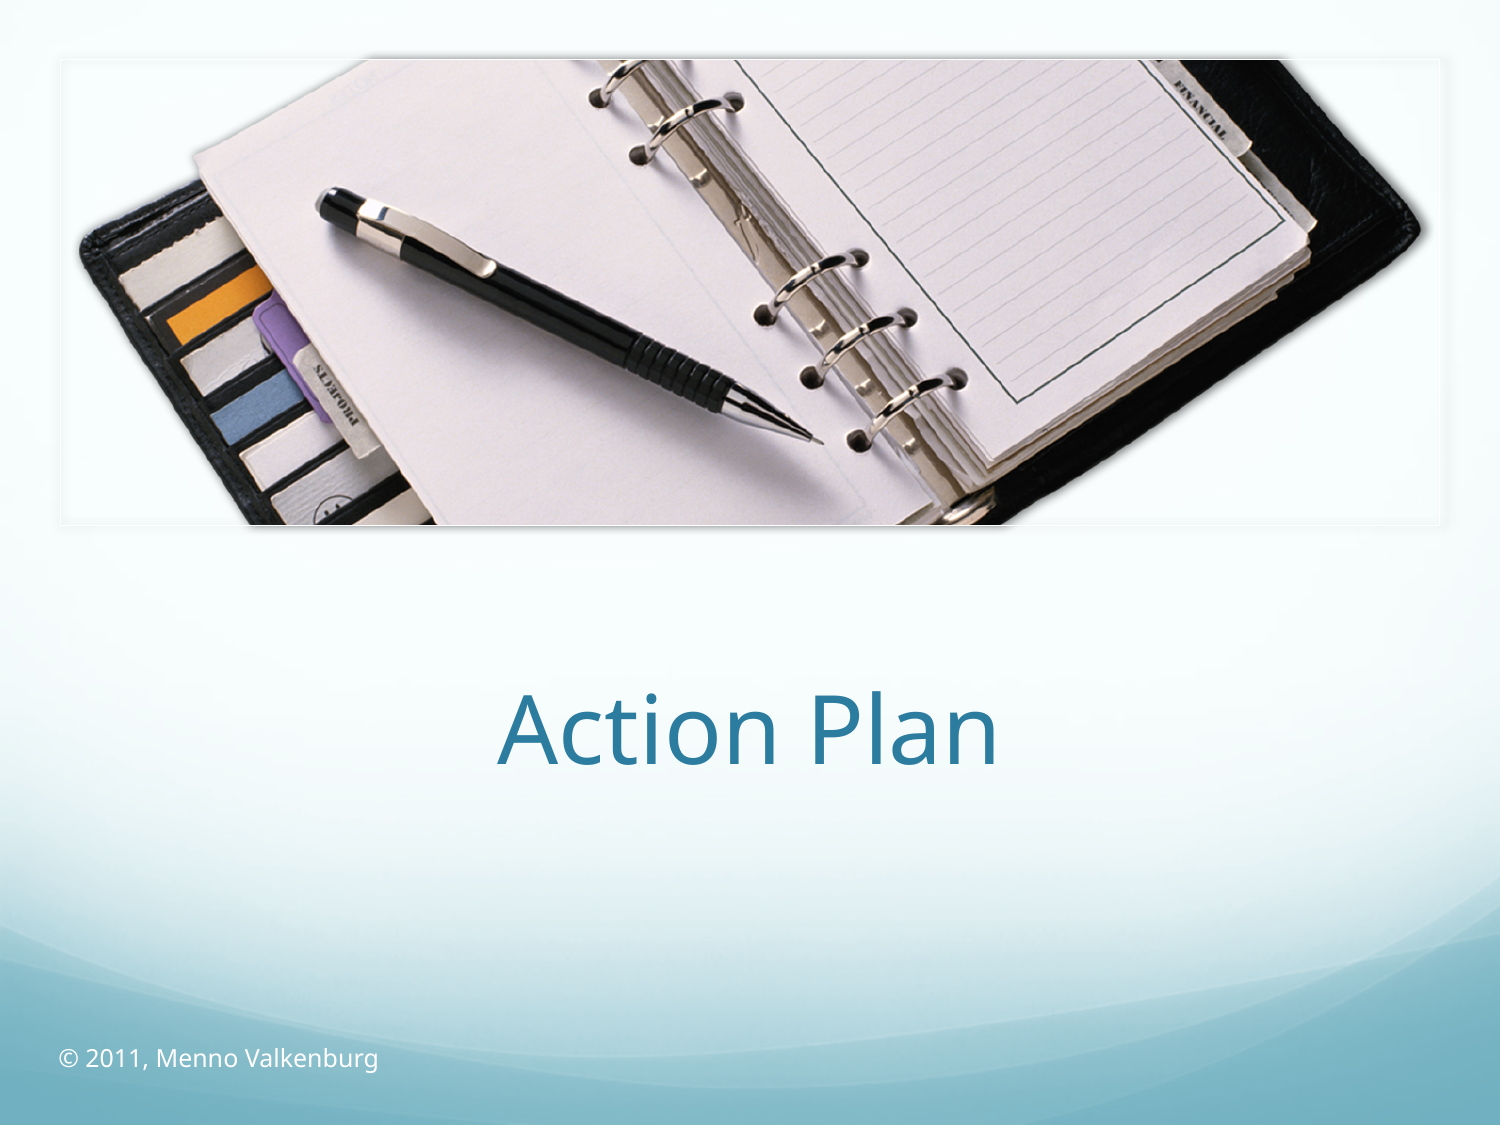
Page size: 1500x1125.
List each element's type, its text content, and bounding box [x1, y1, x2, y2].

picture [60, 59, 1440, 526]
footer © 2011, Menno Valkenburg [43, 1029, 838, 1090]
title Action Plan [59, 549, 1441, 792]
